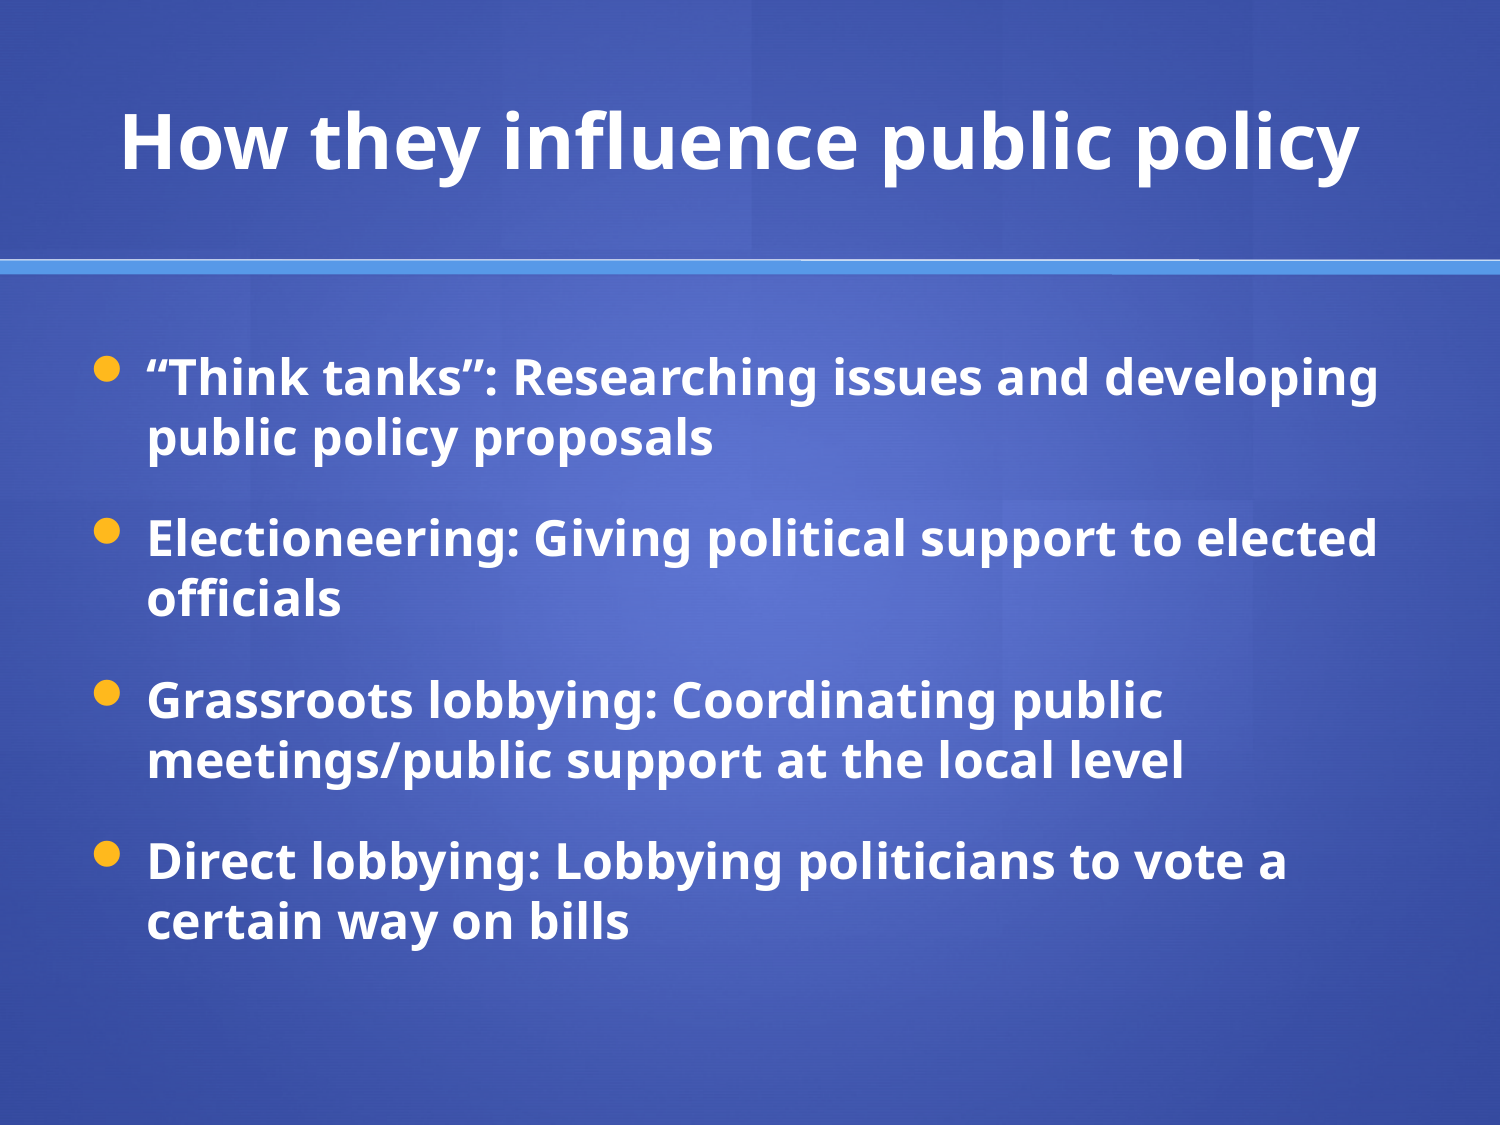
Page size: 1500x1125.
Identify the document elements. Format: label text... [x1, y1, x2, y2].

title How they influence public policy [75, 45, 1425, 233]
list “Think tanks”: Researching issues and developing public policy proposals Electioneering: Giving political support to elected officials Grassroots lobbying: Coordinating public meetings/public support at the local level Direct lobbying: Lobbying politicians to vote a certain way on bills [75, 337, 1425, 988]
